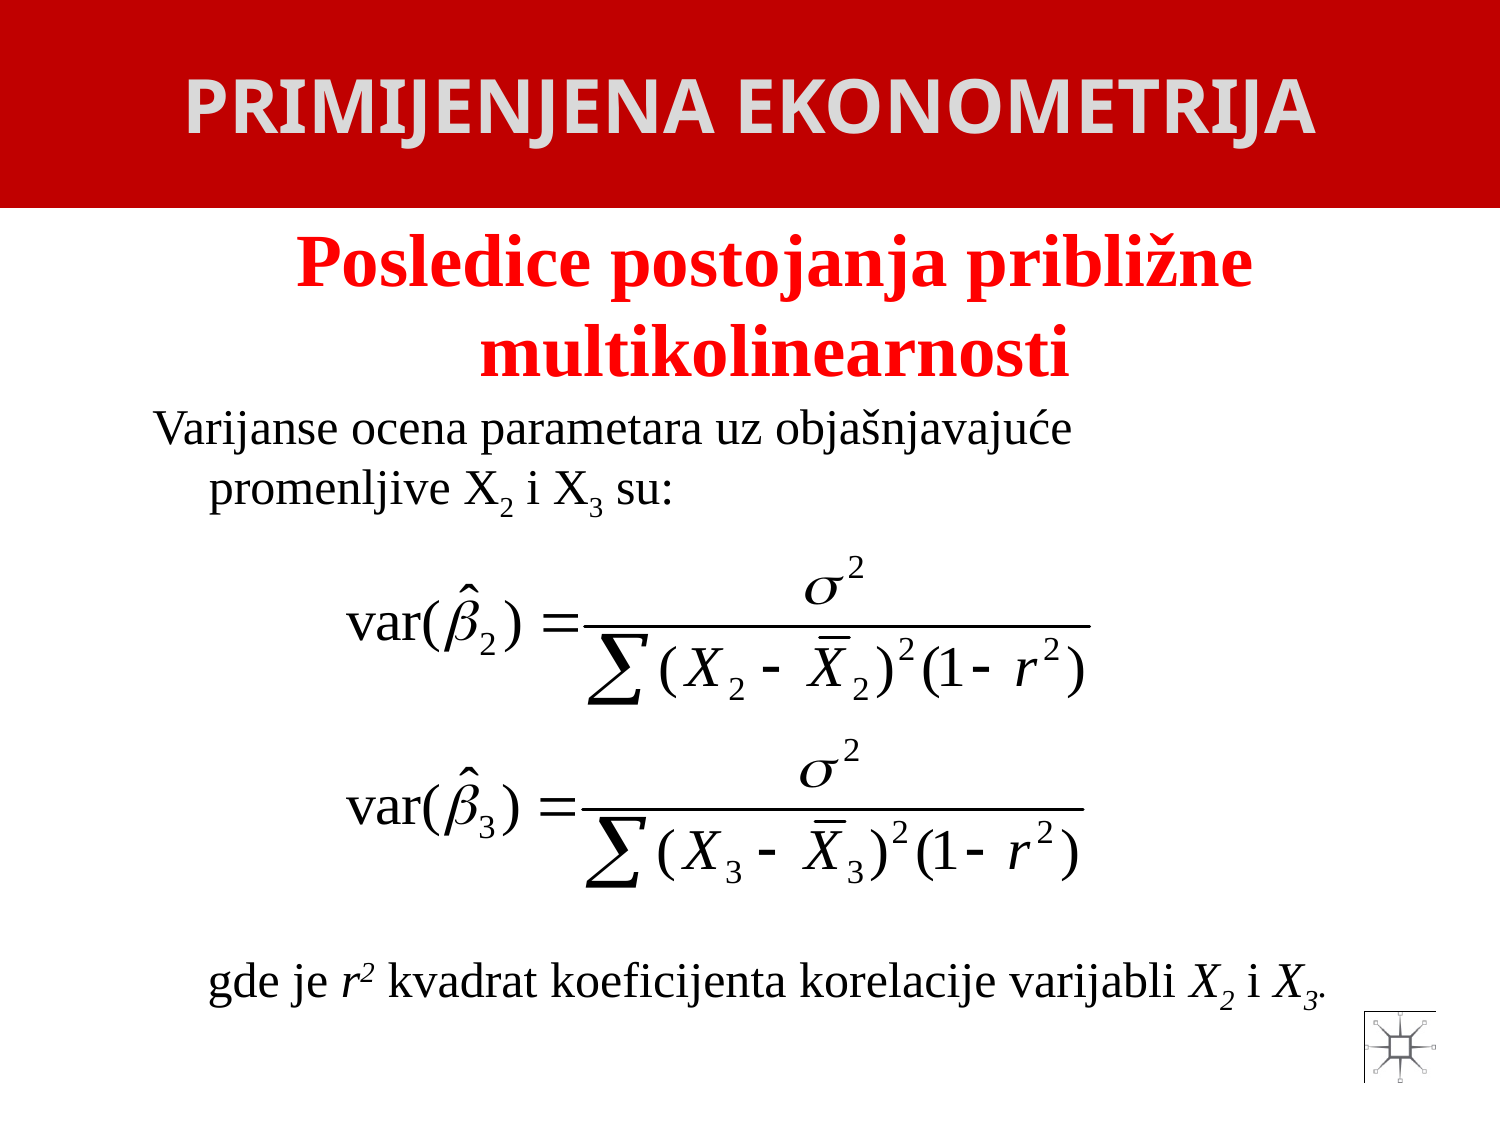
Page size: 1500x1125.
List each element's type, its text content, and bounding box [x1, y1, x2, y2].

picture [1364, 1011, 1436, 1083]
text_box PRIMIJENJENA EKONOMETRIJA [0, 0, 1500, 208]
text_box gde je r2 kvadrat koeficijenta korelacije varijabli X2 i X3. [182, 940, 1353, 1024]
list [336, 538, 1105, 906]
title Posledice postojanja približne multikolinearnosti [100, 243, 1451, 360]
list Varijanse ocena parametara uz objašnjavajuće promenljive X2 i X3 su: [137, 387, 1330, 575]
